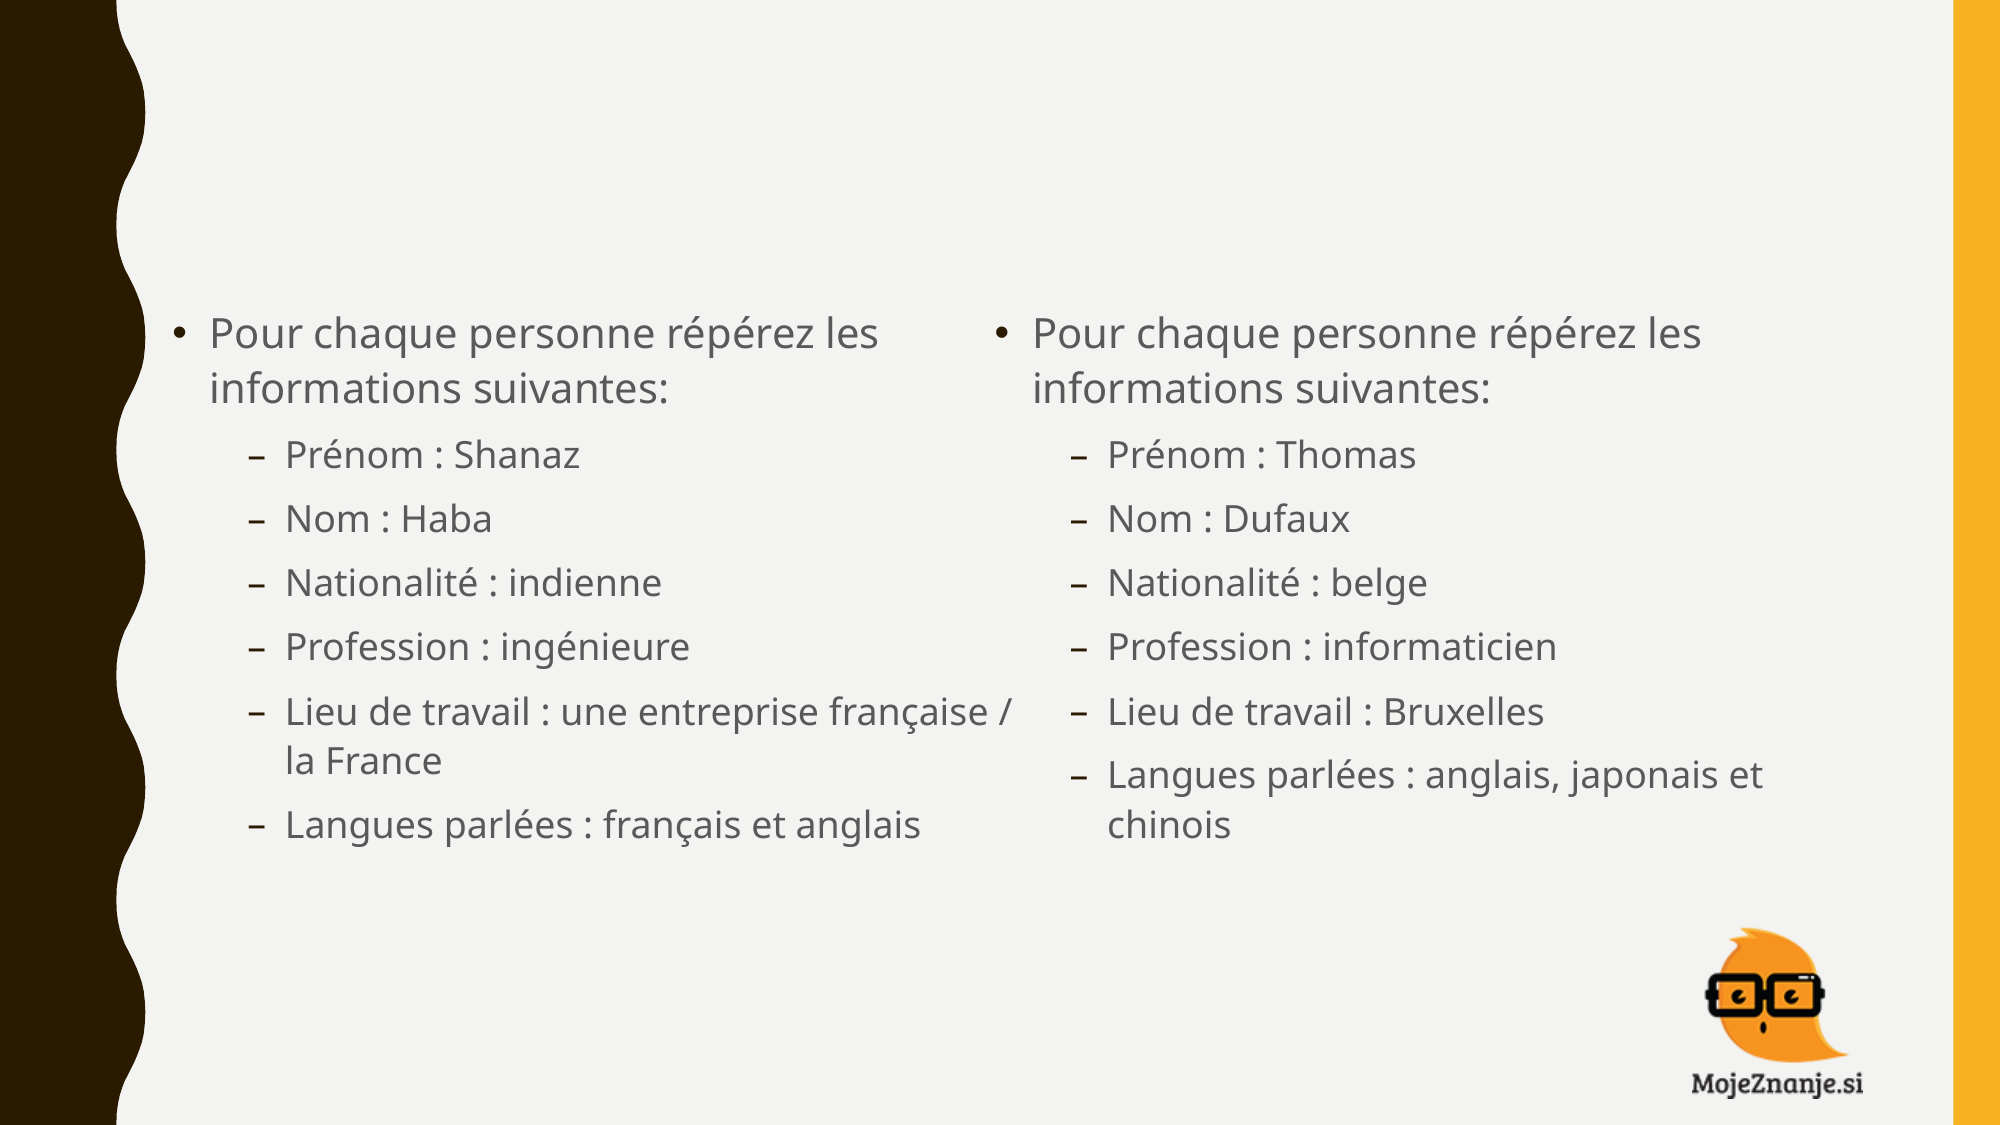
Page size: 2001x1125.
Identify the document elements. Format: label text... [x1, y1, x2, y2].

list Pour chaque personne répérez les informations suivantes: Prénom : Thomas Nom : Dufaux Nationalité : belge Profession : informaticien Lieu de travail : Bruxelles Langues parlées : anglais, japonais et chinois [1030, 294, 1875, 884]
text_box Pour chaque personne répérez les informations suivantes: Prénom : Shanaz Nom : Haba Nationalité : indienne Profession : ingénieure Lieu de travail : une entreprise française / la France Langues parlées : français et anglais [157, 294, 1030, 927]
picture [1692, 926, 1863, 1099]
